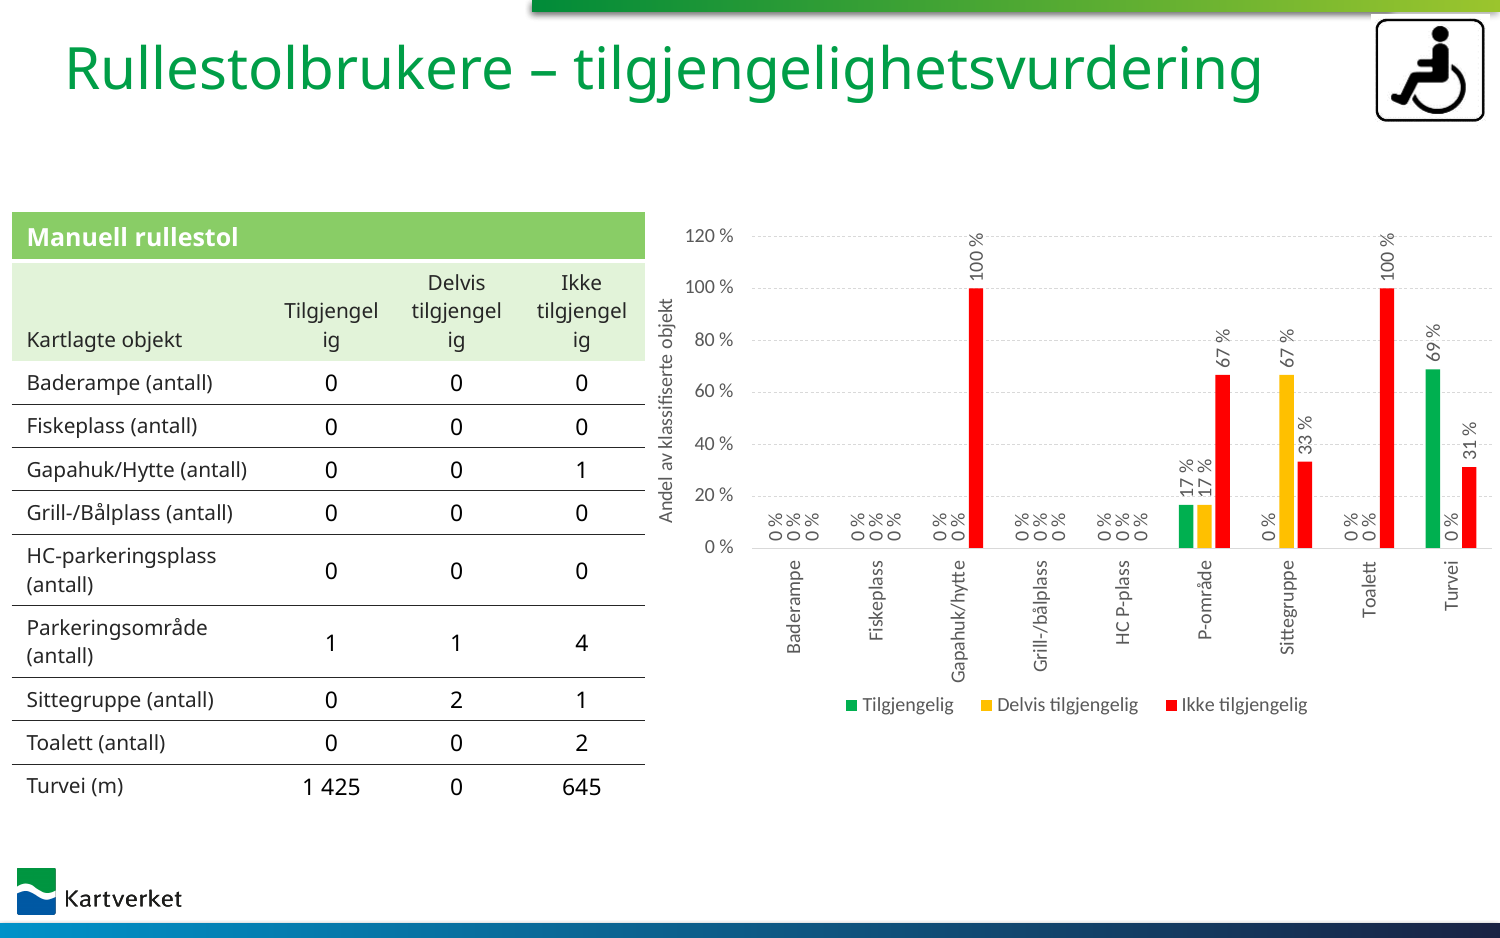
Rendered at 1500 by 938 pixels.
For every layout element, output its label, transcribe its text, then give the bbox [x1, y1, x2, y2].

table_cell 1 [519, 678, 638, 720]
table_cell 4 [519, 606, 638, 677]
table_cell 0 [394, 448, 519, 490]
table_cell 0 [269, 448, 394, 490]
table_cell 1 425 [269, 765, 394, 807]
table_cell Parkeringsområde (antall) [12, 606, 269, 677]
table_cell Kartlagte objekt [12, 263, 269, 361]
table_header Manuell rullestol [12, 212, 645, 259]
table_cell 0 [519, 491, 638, 534]
table_cell Toalett (antall) [12, 721, 269, 764]
table_cell 0 [519, 535, 638, 605]
table_cell Ikke tilgjengelig [519, 263, 638, 361]
table_cell Fiskeplass (antall) [12, 405, 269, 447]
picture [1371, 13, 1491, 127]
table_cell Tilgjengelig [269, 263, 394, 361]
table_cell 0 [269, 535, 394, 605]
table_cell Delvis tilgjengelig [394, 263, 519, 361]
table_cell 0 [394, 491, 519, 534]
table_cell 2 [394, 678, 519, 720]
table_cell 1 [394, 606, 519, 677]
table_cell 0 [269, 405, 394, 447]
table_cell 0 [394, 721, 519, 764]
table_cell 0 [269, 678, 394, 720]
table_cell Baderampe (antall) [12, 361, 269, 404]
table_cell Gapahuk/Hytte (antall) [12, 448, 269, 490]
table_cell 0 [394, 765, 519, 807]
table_cell 1 [519, 448, 638, 490]
table_cell 1 [269, 606, 394, 677]
table_cell 0 [269, 361, 394, 404]
table_cell Grill-/Bålplass (antall) [12, 491, 269, 534]
table_cell 0 [394, 361, 519, 404]
table_cell 0 [269, 491, 394, 534]
table_cell HC-parkeringsplass (antall) [12, 535, 269, 605]
table_cell 0 [519, 405, 638, 447]
table_cell 0 [394, 405, 519, 447]
table_cell Turvei (m) [12, 765, 269, 807]
table_cell Sittegruppe (antall) [12, 678, 269, 720]
table_cell 0 [394, 535, 519, 605]
table_cell 2 [519, 721, 645, 764]
picture [643, 218, 1500, 728]
table_cell 645 [519, 765, 645, 807]
text_box Rullestolbrukere – tilgjengelighetsvurdering [49, 12, 1372, 109]
table_cell 0 [519, 361, 638, 404]
table_cell 0 [269, 721, 394, 764]
